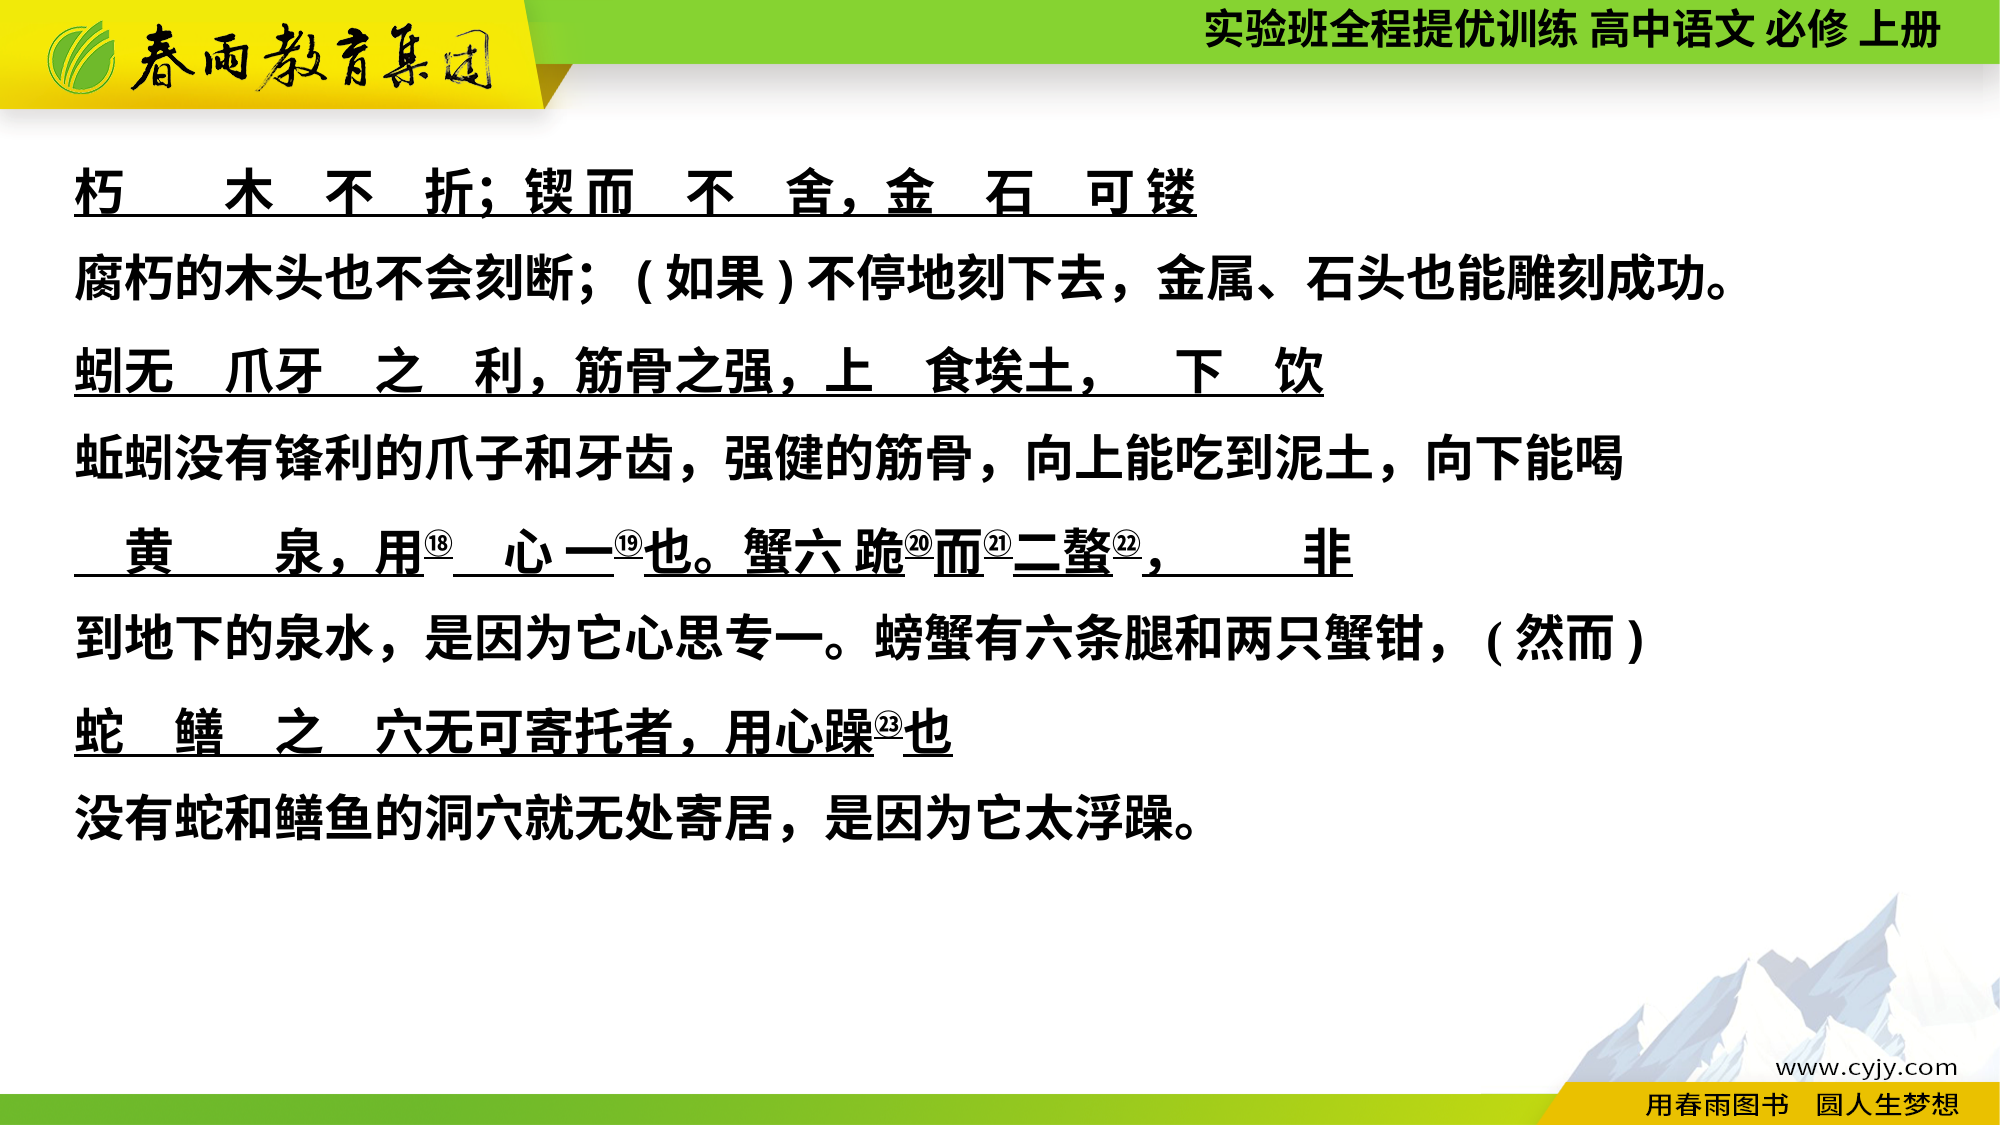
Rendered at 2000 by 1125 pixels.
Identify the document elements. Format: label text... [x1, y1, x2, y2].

text_box 腐朽的木头也不会刻断；(如果)不停地刻下去，金属、石头也能雕刻成功。 蚯蚓没有锋利的爪子和牙齿，强健的筋骨，向上能吃到泥土，向下能喝 到地下的泉水，是因为它心思专一。螃蟹有六条腿和两只蟹钳，(然而) 没有蛇和鳝鱼的洞穴就无处寄居，是因为它太浮躁。 [59, 209, 1944, 855]
picture [0, 0, 2000, 1125]
